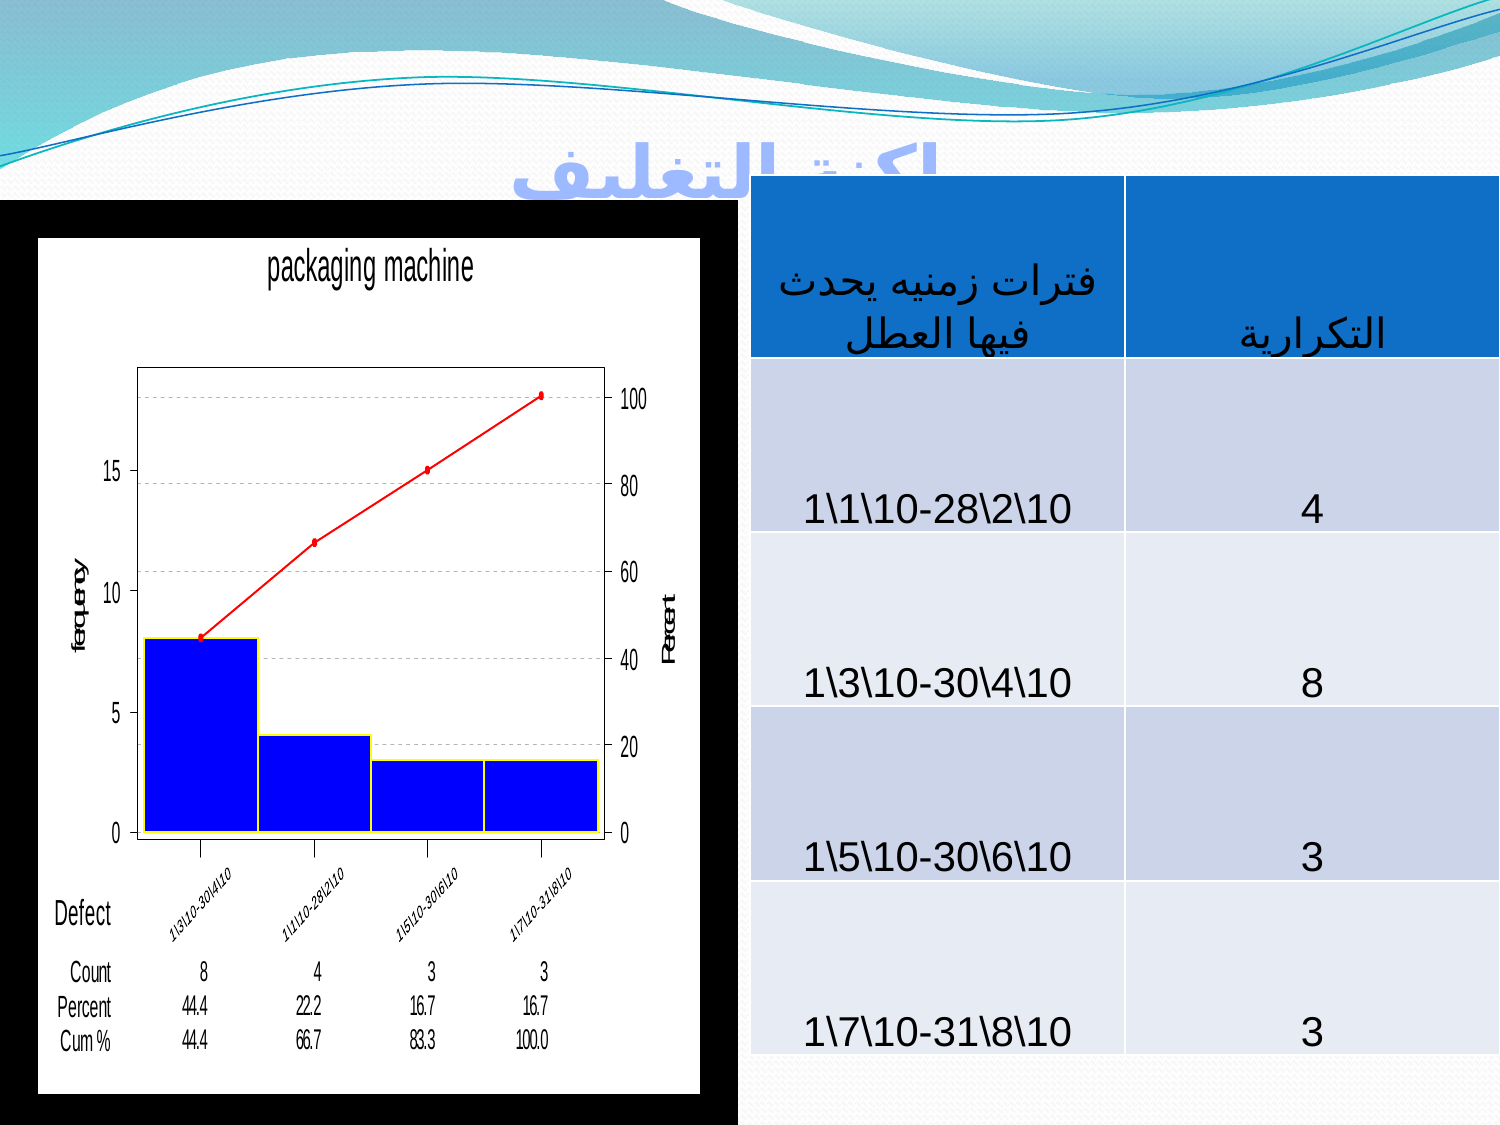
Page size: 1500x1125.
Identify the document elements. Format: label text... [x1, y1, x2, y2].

table_header التكرارية [1126, 176, 1499, 357]
table_cell 4 [1126, 359, 1499, 531]
table_cell 1\3\10-30\4\10 [751, 533, 1124, 705]
title ماكنة التغليف [75, 115, 1425, 303]
table_header فترات زمنيه يحدث فيها العطل [751, 176, 1124, 357]
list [37, 237, 701, 1095]
table_cell 8 [1126, 533, 1499, 705]
table_cell 3 [1126, 707, 1499, 880]
table_cell 3 [1126, 882, 1499, 1054]
table_cell 1\7\10-31\8\10 [751, 882, 1124, 1054]
table_cell 1\1\10-28\2\10 [751, 359, 1124, 531]
table_cell 1\5\10-30\6\10 [751, 707, 1124, 880]
